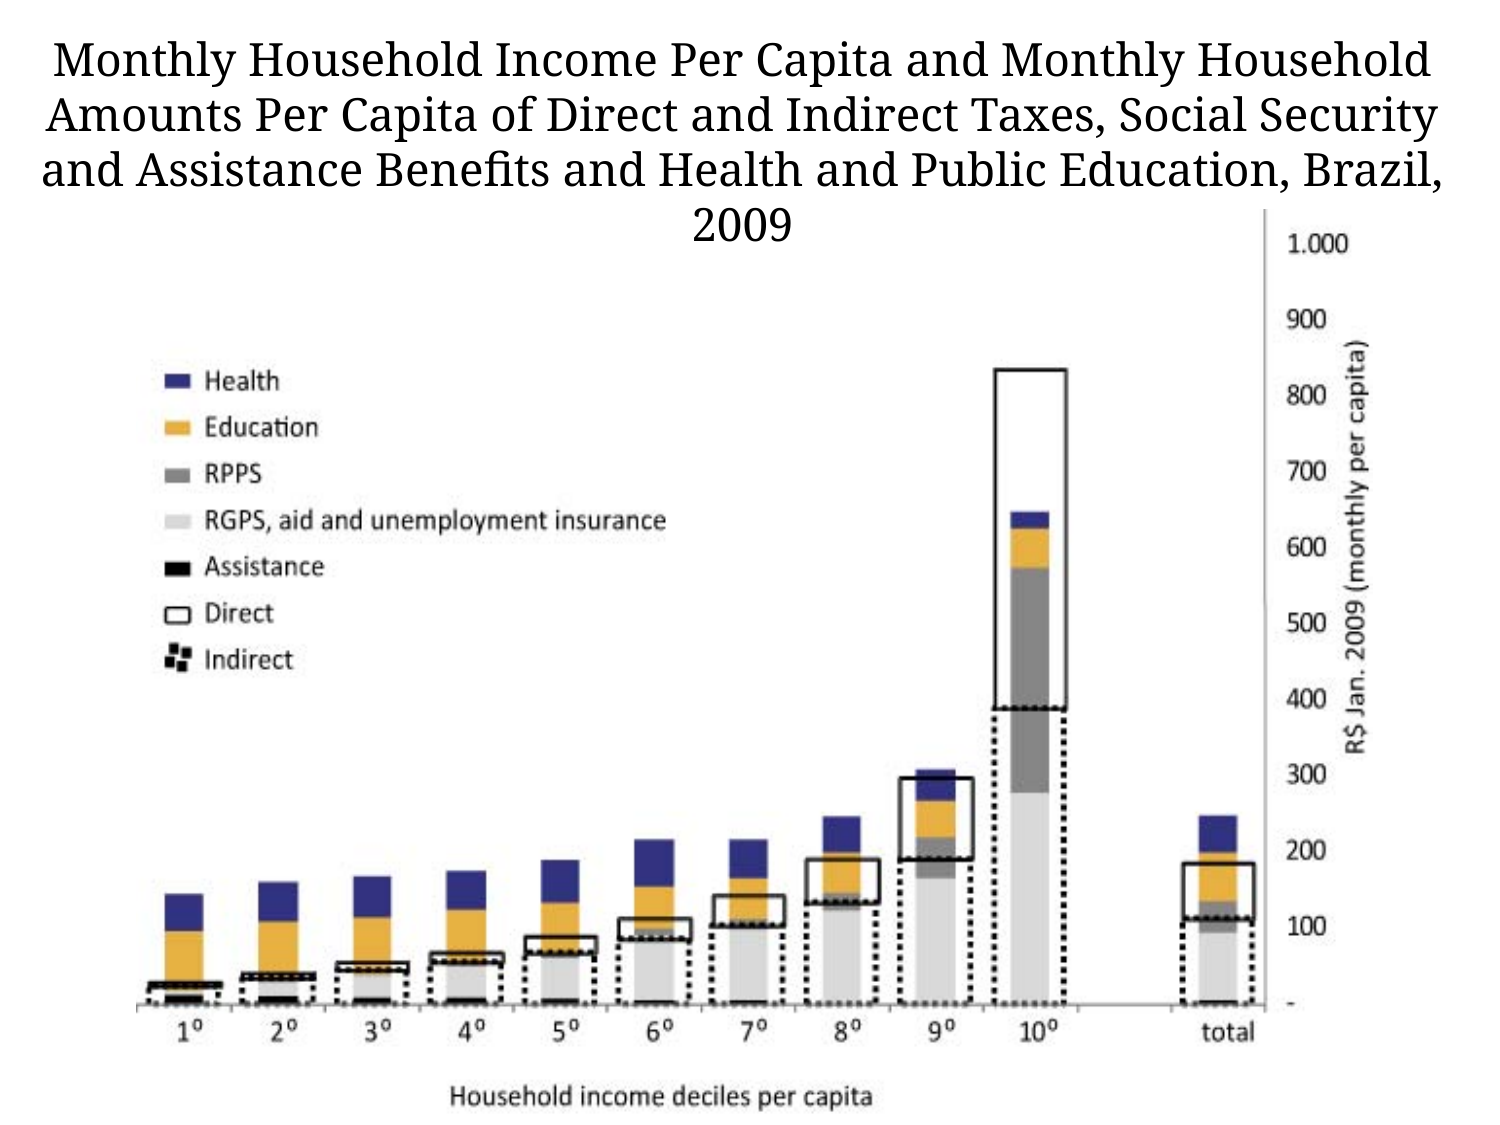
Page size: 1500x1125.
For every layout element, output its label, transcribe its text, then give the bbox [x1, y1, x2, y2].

text_box Monthly Household Income Per Capita and Monthly Household Amounts Per Capita of Direct and Indirect Taxes, Social Security and Assistance Benefits and Health and Public Education, Brazil, 2009 [15, 23, 1470, 258]
picture [136, 209, 1373, 1116]
